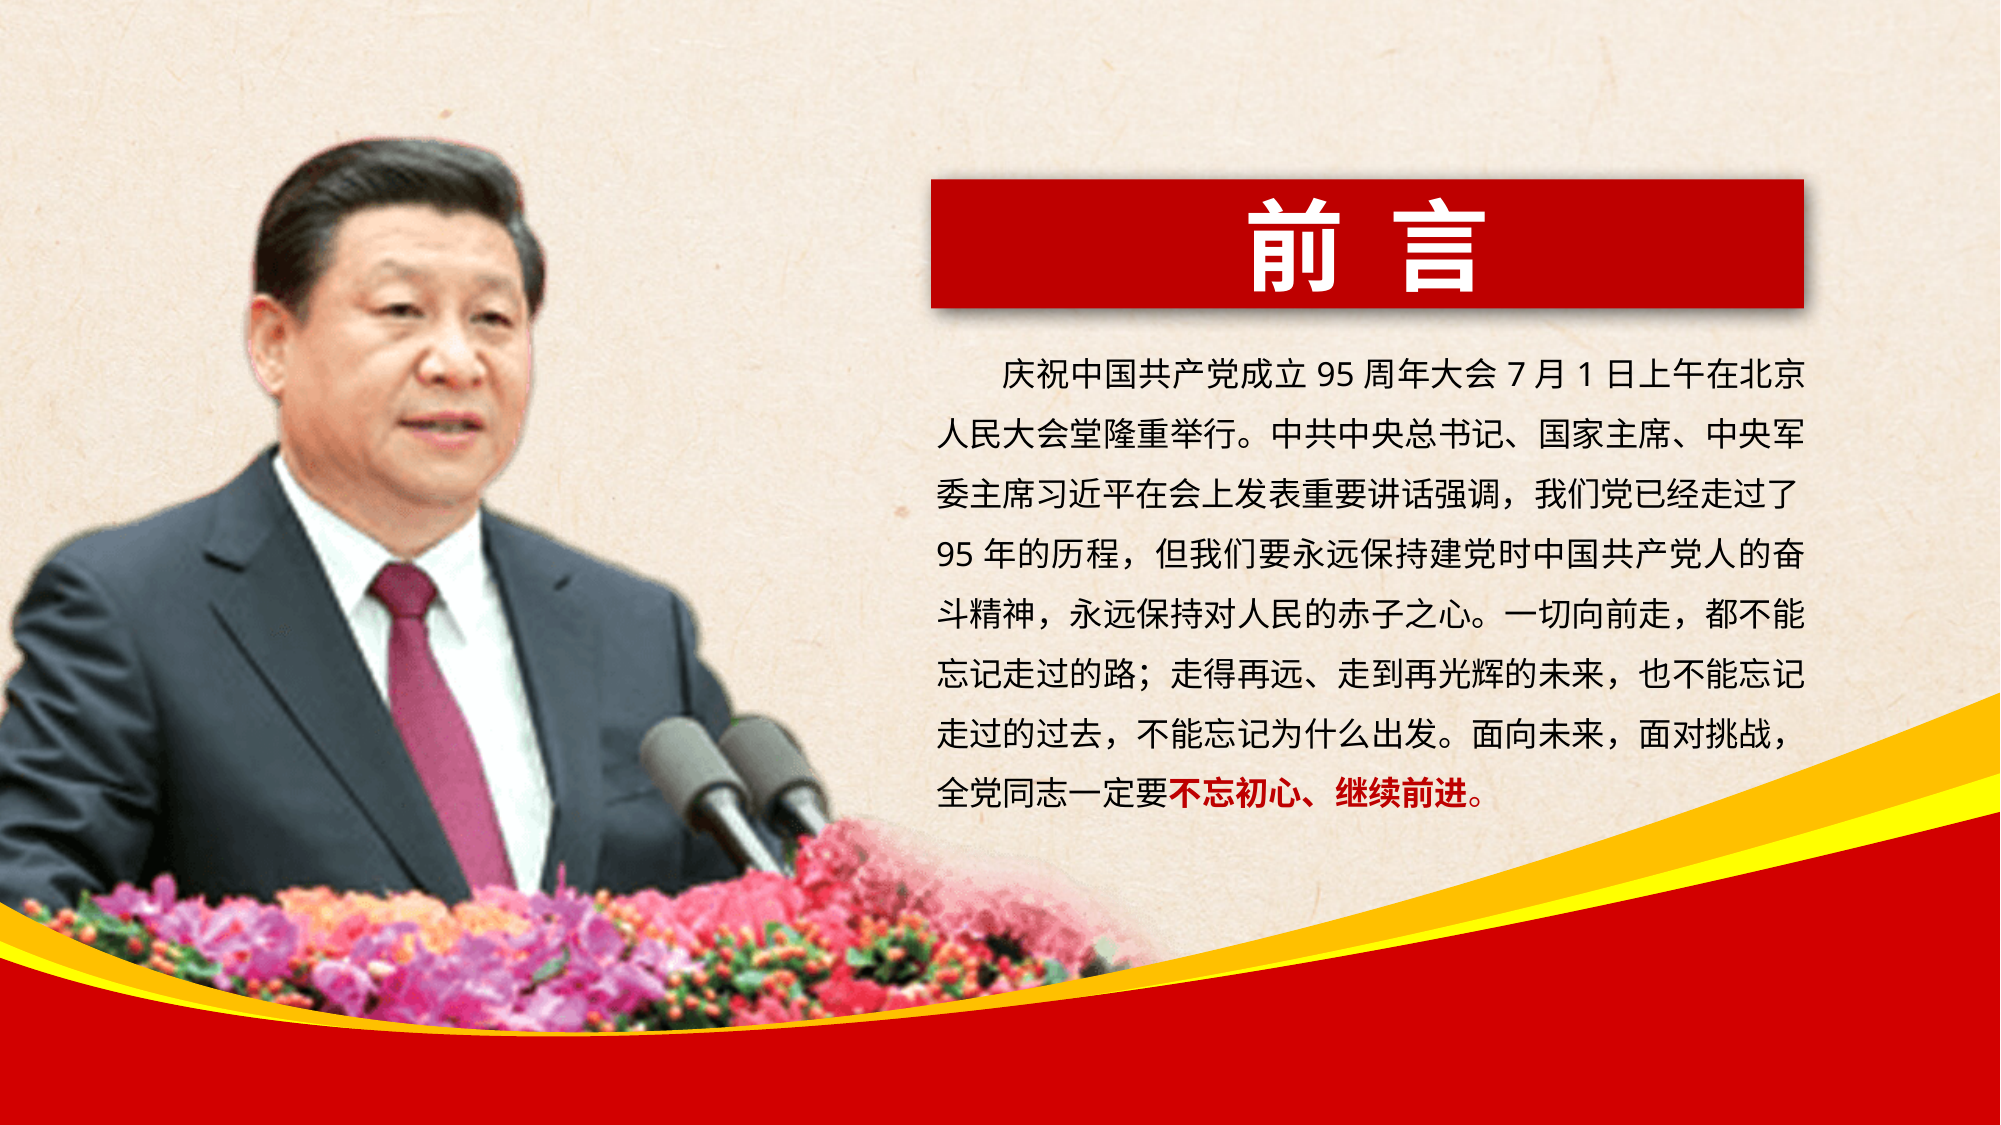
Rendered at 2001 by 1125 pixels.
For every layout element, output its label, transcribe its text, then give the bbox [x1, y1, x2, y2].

text_box [1240, 692, 2000, 969]
text_box [1240, 773, 2000, 973]
text_box [1506, 178, 1805, 309]
text_box 前 言 [1240, 175, 1506, 311]
picture [0, 0, 2001, 1125]
text_box 庆祝中国共产党成立95周年大会7月1日上午在北京人民大会堂隆重举行。中共中央总书记、国家主席、中央军委主席习近平在会上发表重要讲话强调，我们党已经走过了95年的历程，但我们要永远保持建党时中国共产党人的奋斗精神，永远保持对人民的赤子之心。一切向前走，都不能忘记走过的路；走得再远、走到再光辉的未来，也不能忘记走过的过去，不能忘记为什么出发。面向未来，面对挑战，全党同志一定要不忘初心、继续前进。 [1240, 326, 1823, 820]
text_box [0, 811, 2000, 1125]
